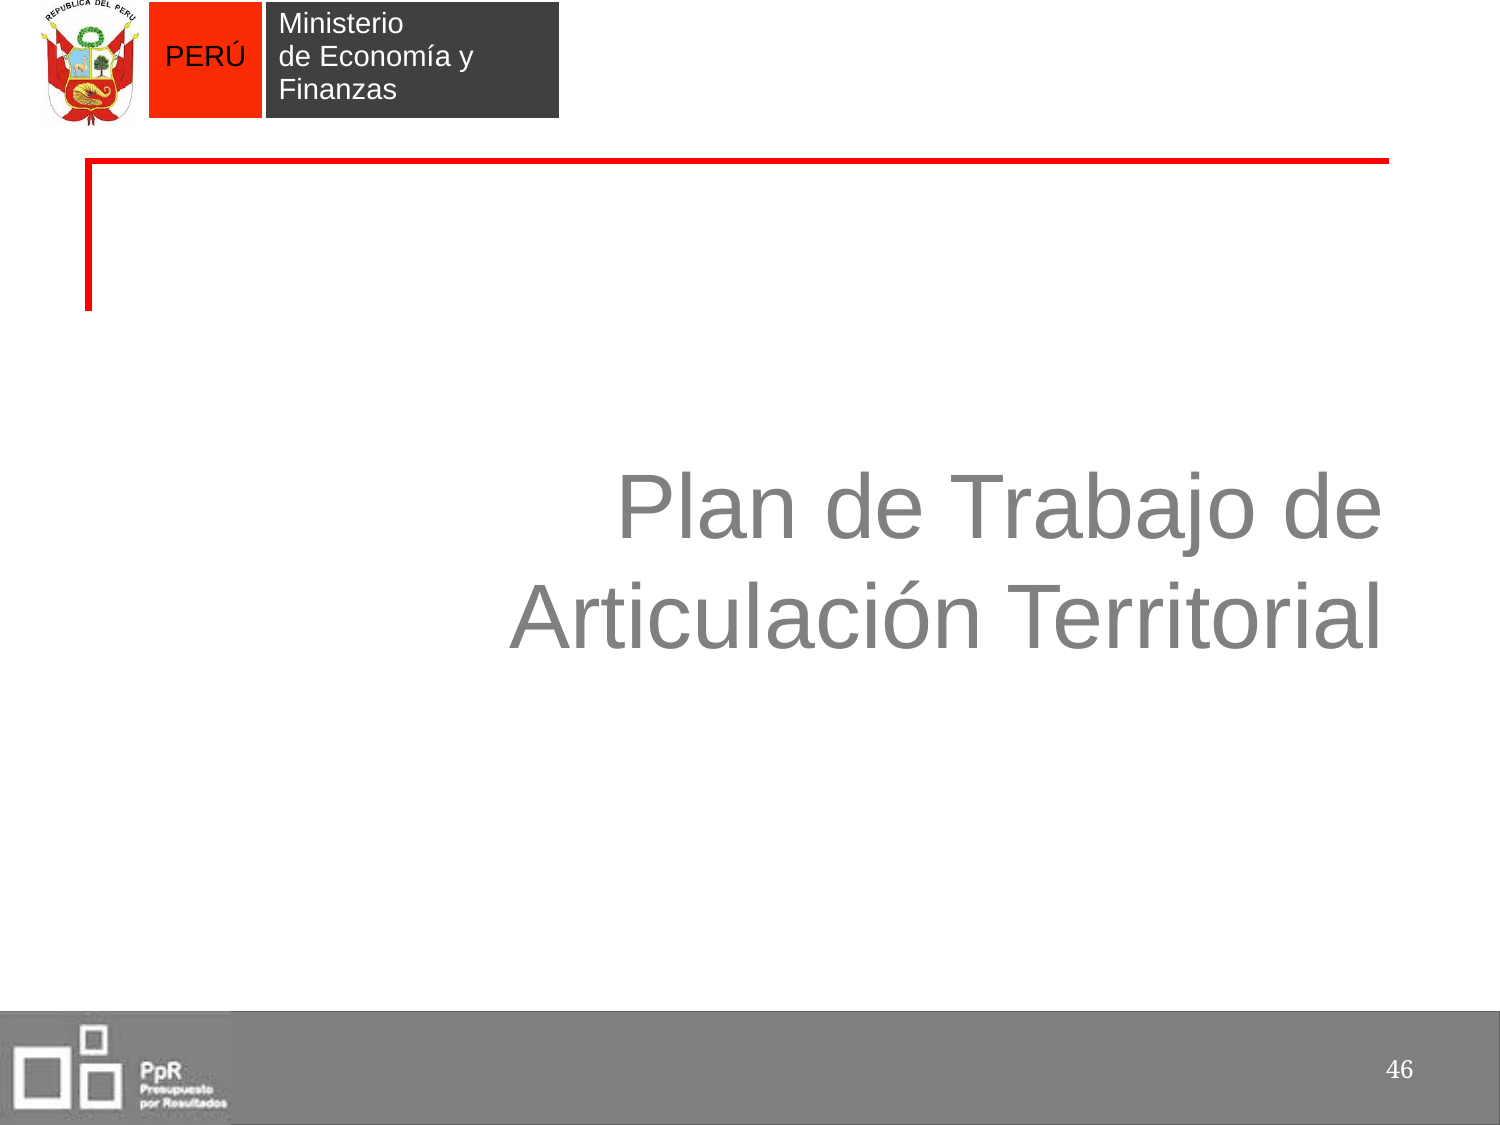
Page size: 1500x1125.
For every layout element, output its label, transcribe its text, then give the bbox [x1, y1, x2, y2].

title Plan de Trabajo de Articulación Territorial [149, 231, 1401, 882]
picture [41, 0, 139, 126]
slide_number 46 [1078, 1020, 1430, 1096]
picture [0, 1011, 231, 1125]
